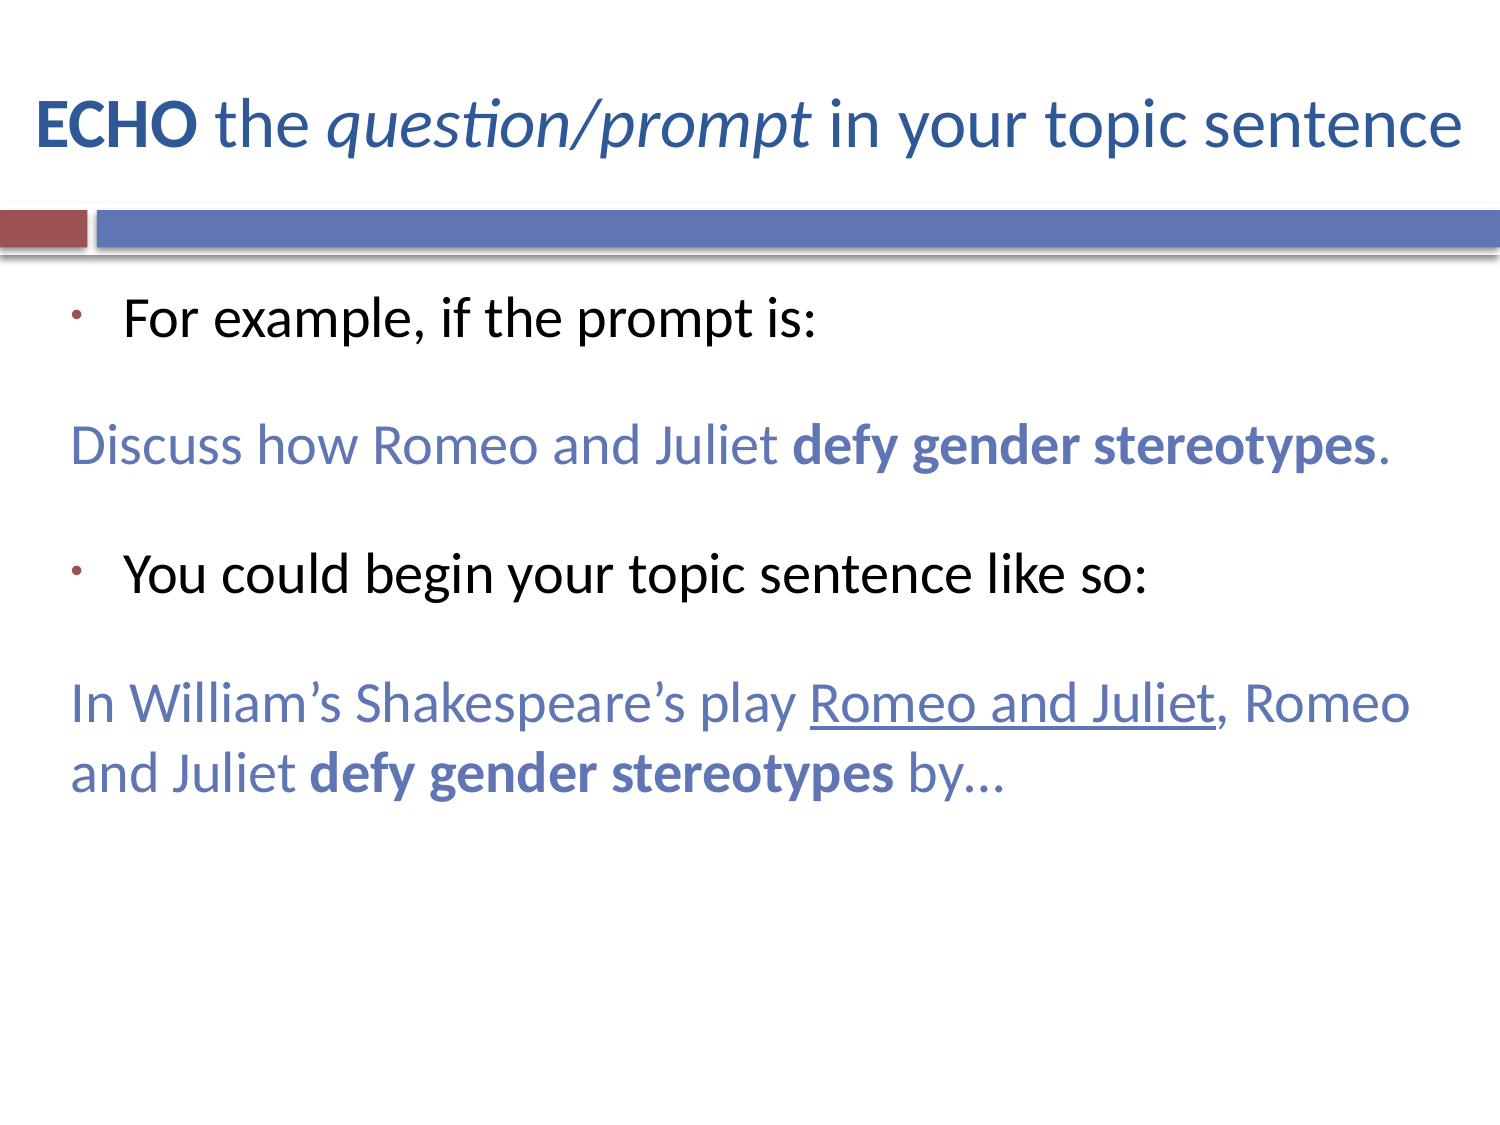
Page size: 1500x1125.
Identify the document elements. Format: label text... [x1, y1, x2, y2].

list For example, if the prompt is: Discuss how Romeo and Juliet defy gender stereotypes. You could begin your topic sentence like so: In William’s Shakespeare’s play Romeo and Juliet, Romeo and Juliet defy gender stereotypes by… [55, 272, 1500, 925]
title ECHO the question/prompt in your topic sentence [0, 37, 1500, 200]
